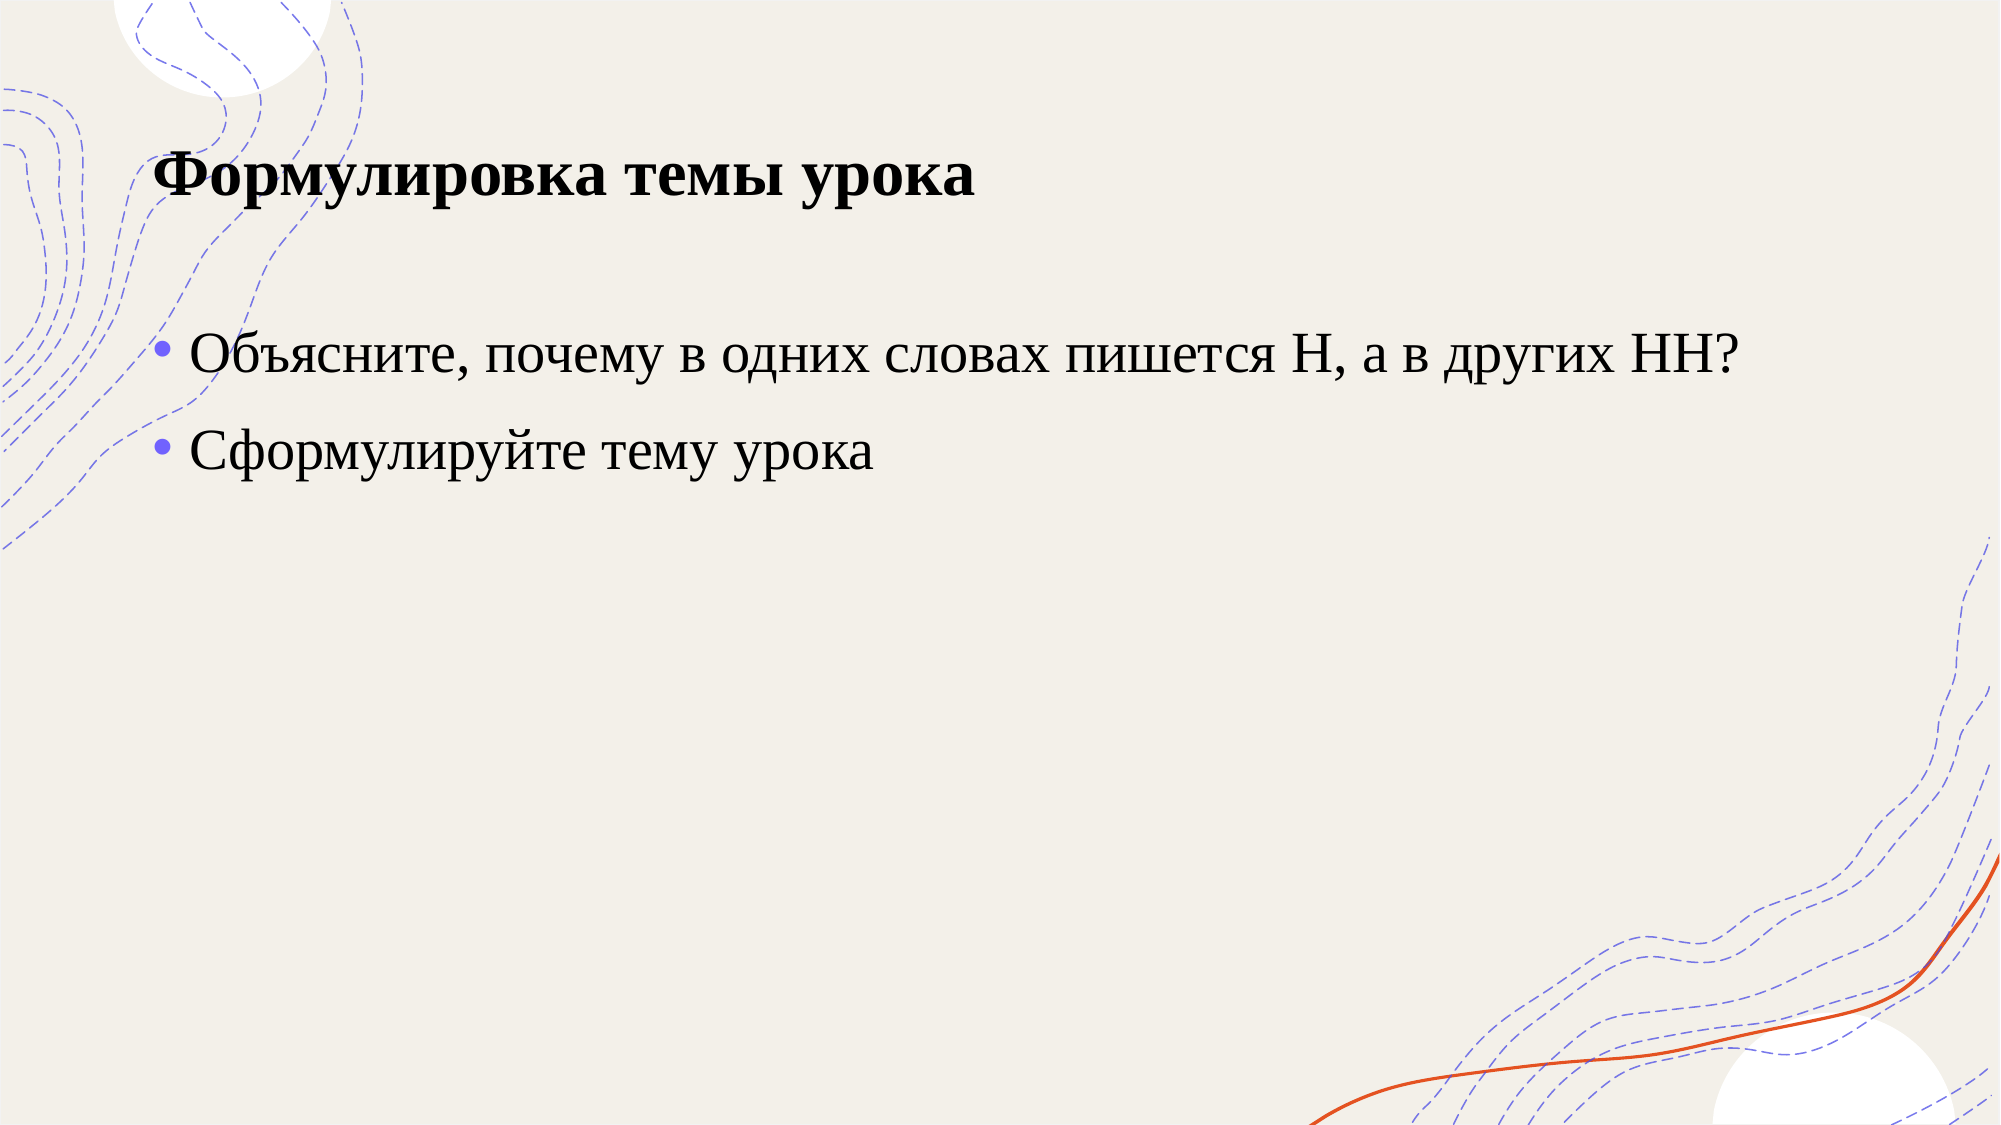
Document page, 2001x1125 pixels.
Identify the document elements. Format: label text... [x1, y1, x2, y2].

title Формулировка темы урока [137, 59, 1863, 278]
list Объясните, почему в одних словах пишется Н, а в других НН? Сформулируйте тему урока [137, 299, 1863, 1014]
